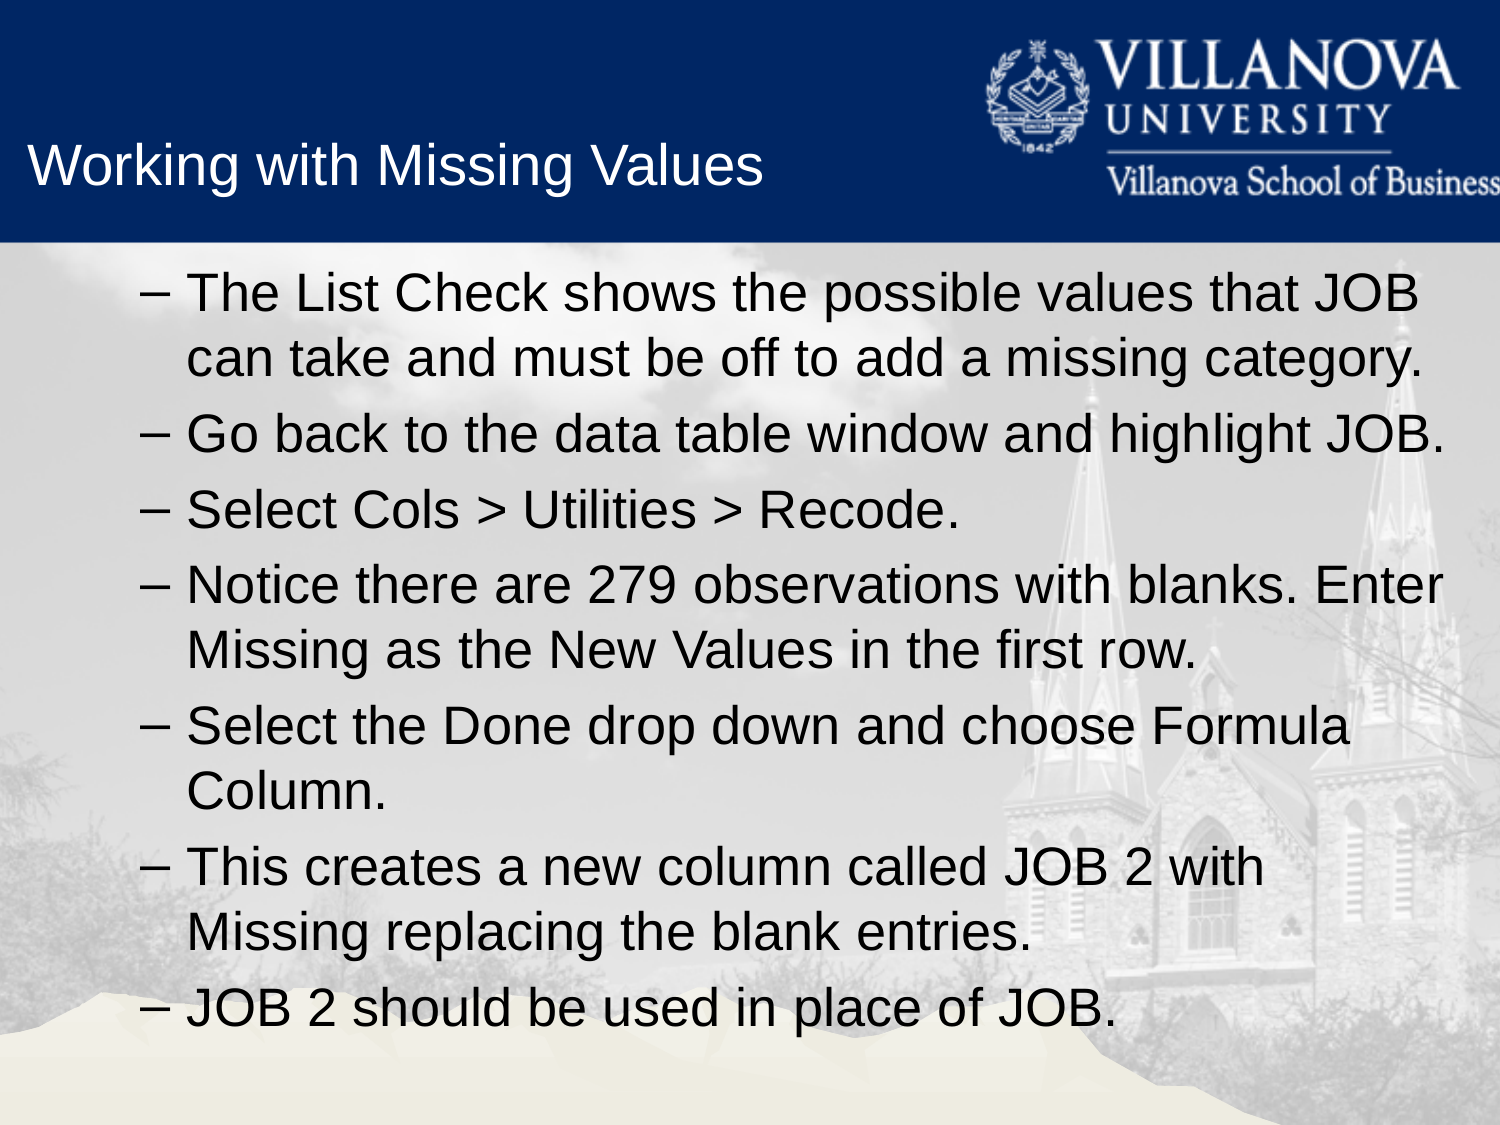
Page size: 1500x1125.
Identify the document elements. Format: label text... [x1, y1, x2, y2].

picture [0, 0, 1500, 1125]
title Working with Missing Values [12, 24, 1288, 213]
picture [325, 988, 693, 1022]
list The List Check shows the possible values that JOB can take and must be off to add a missing category. Go back to the data table window and highlight JOB. Select Cols > Utilities > Recode. Notice there are 279 observations with blanks. Enter Missing as the New Values in the first row. Select the Done drop down and choose Formula Column. This creates a new column called JOB 2 with Missing replacing the blank entries. JOB 2 should be used in place of JOB. [50, 249, 1475, 988]
